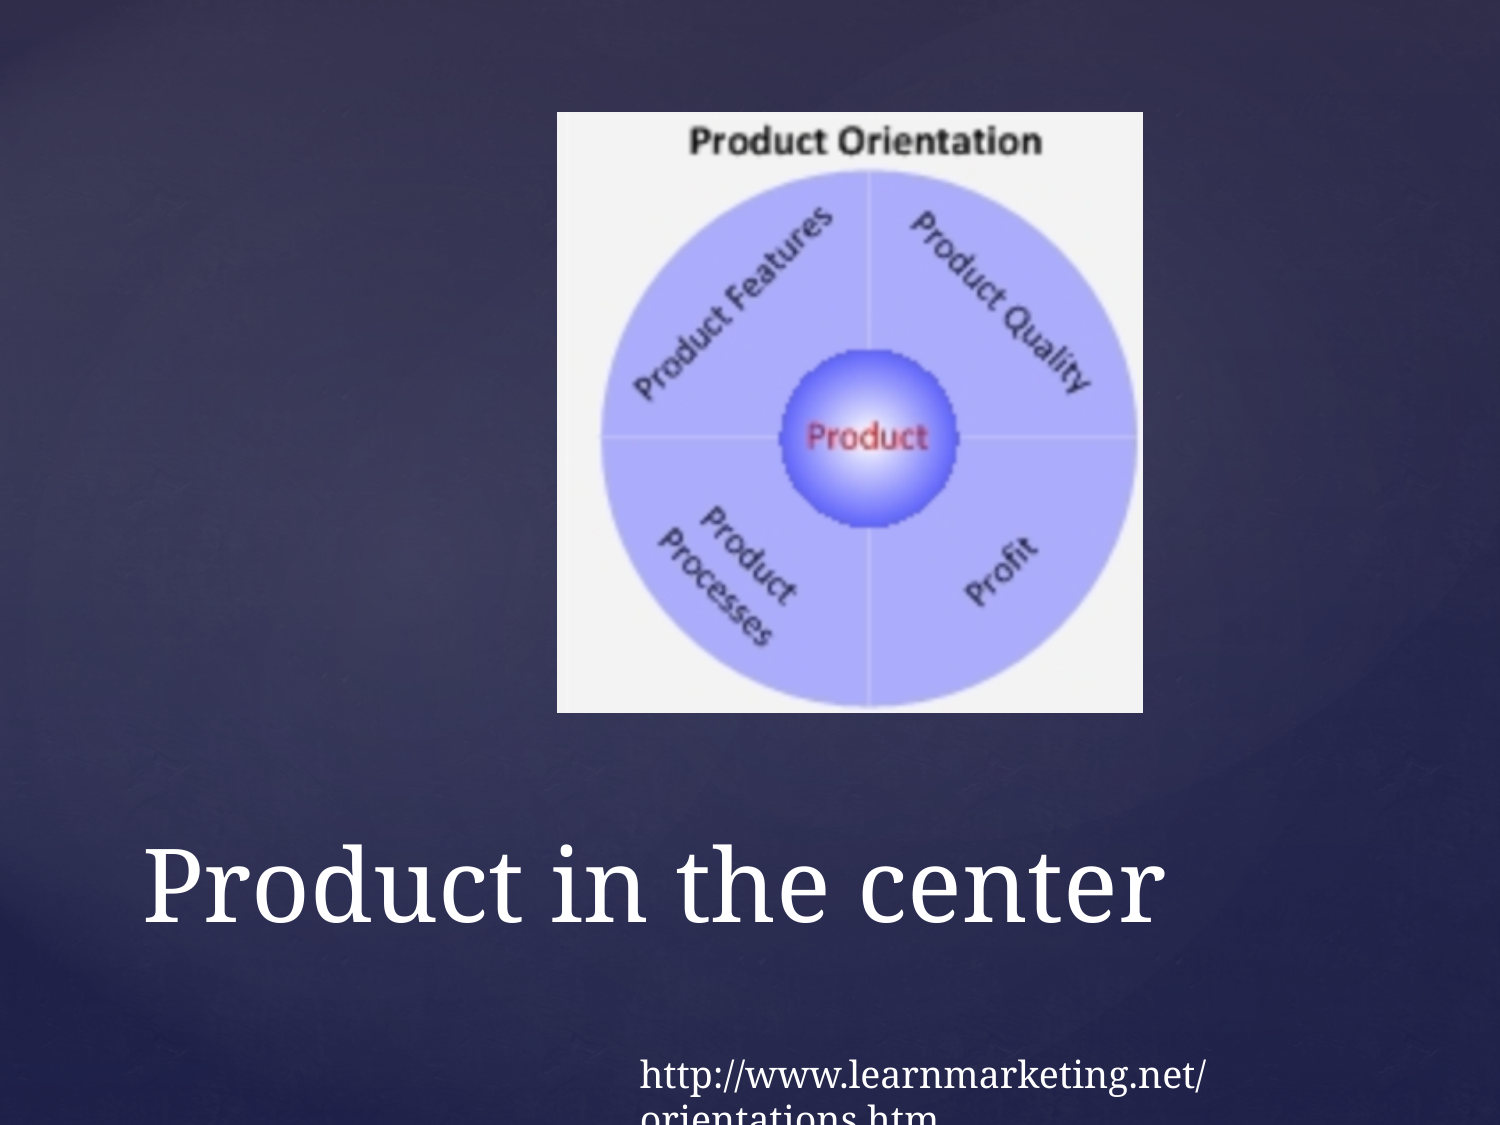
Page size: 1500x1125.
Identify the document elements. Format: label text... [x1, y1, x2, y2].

text_box http://www.learnmarketing.net/orientations.htm [624, 1044, 1461, 1125]
title Product in the center [127, 800, 1365, 950]
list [349, 111, 1351, 713]
